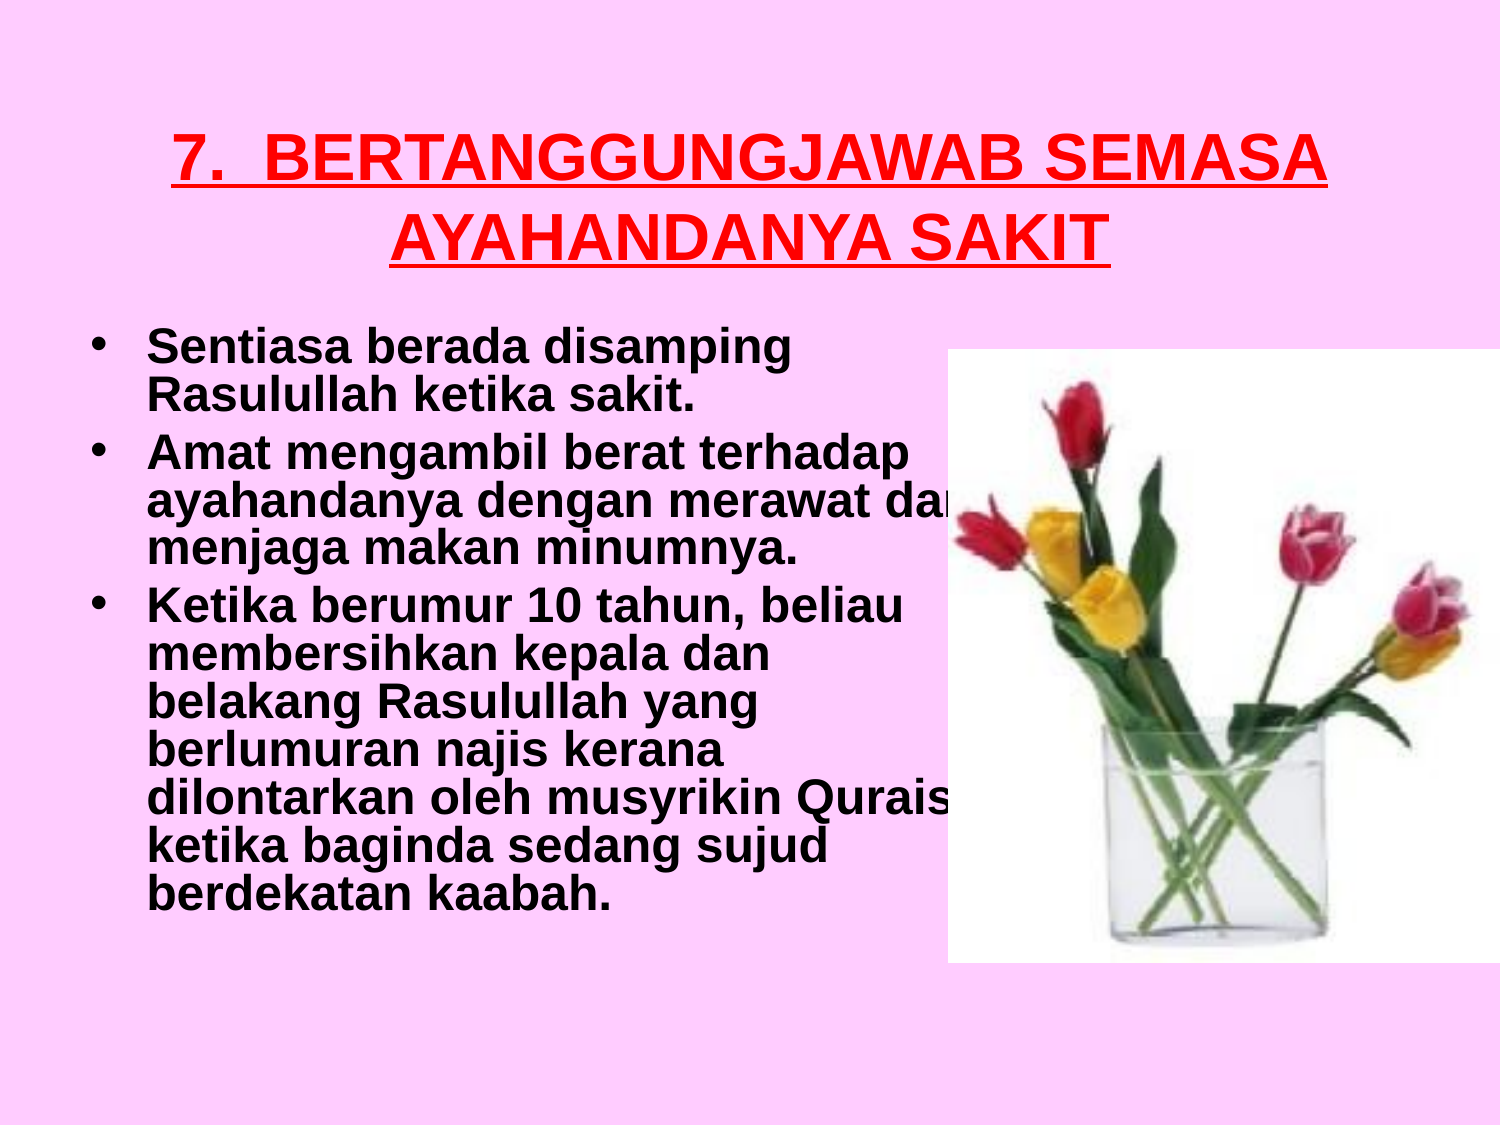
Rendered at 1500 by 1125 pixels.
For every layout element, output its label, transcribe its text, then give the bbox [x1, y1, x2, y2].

text_box 7. BERTANGGUNGJAWAB SEMASA AYAHANDANYA SAKIT [74, 99, 1425, 288]
text_box Sentiasa berada disamping Rasulullah ketika sakit. Amat mengambil berat terhadap ayahandanya dengan merawat dan menjaga makan minumnya. Ketika berumur 10 tahun, beliau membersihkan kepala dan belakang Rasulullah yang berlumuran najis kerana dilontarkan oleh musyrikin Quraisy ketika baginda sedang sujud berdekatan kaabah. [75, 262, 1000, 1005]
picture [948, 349, 1500, 963]
